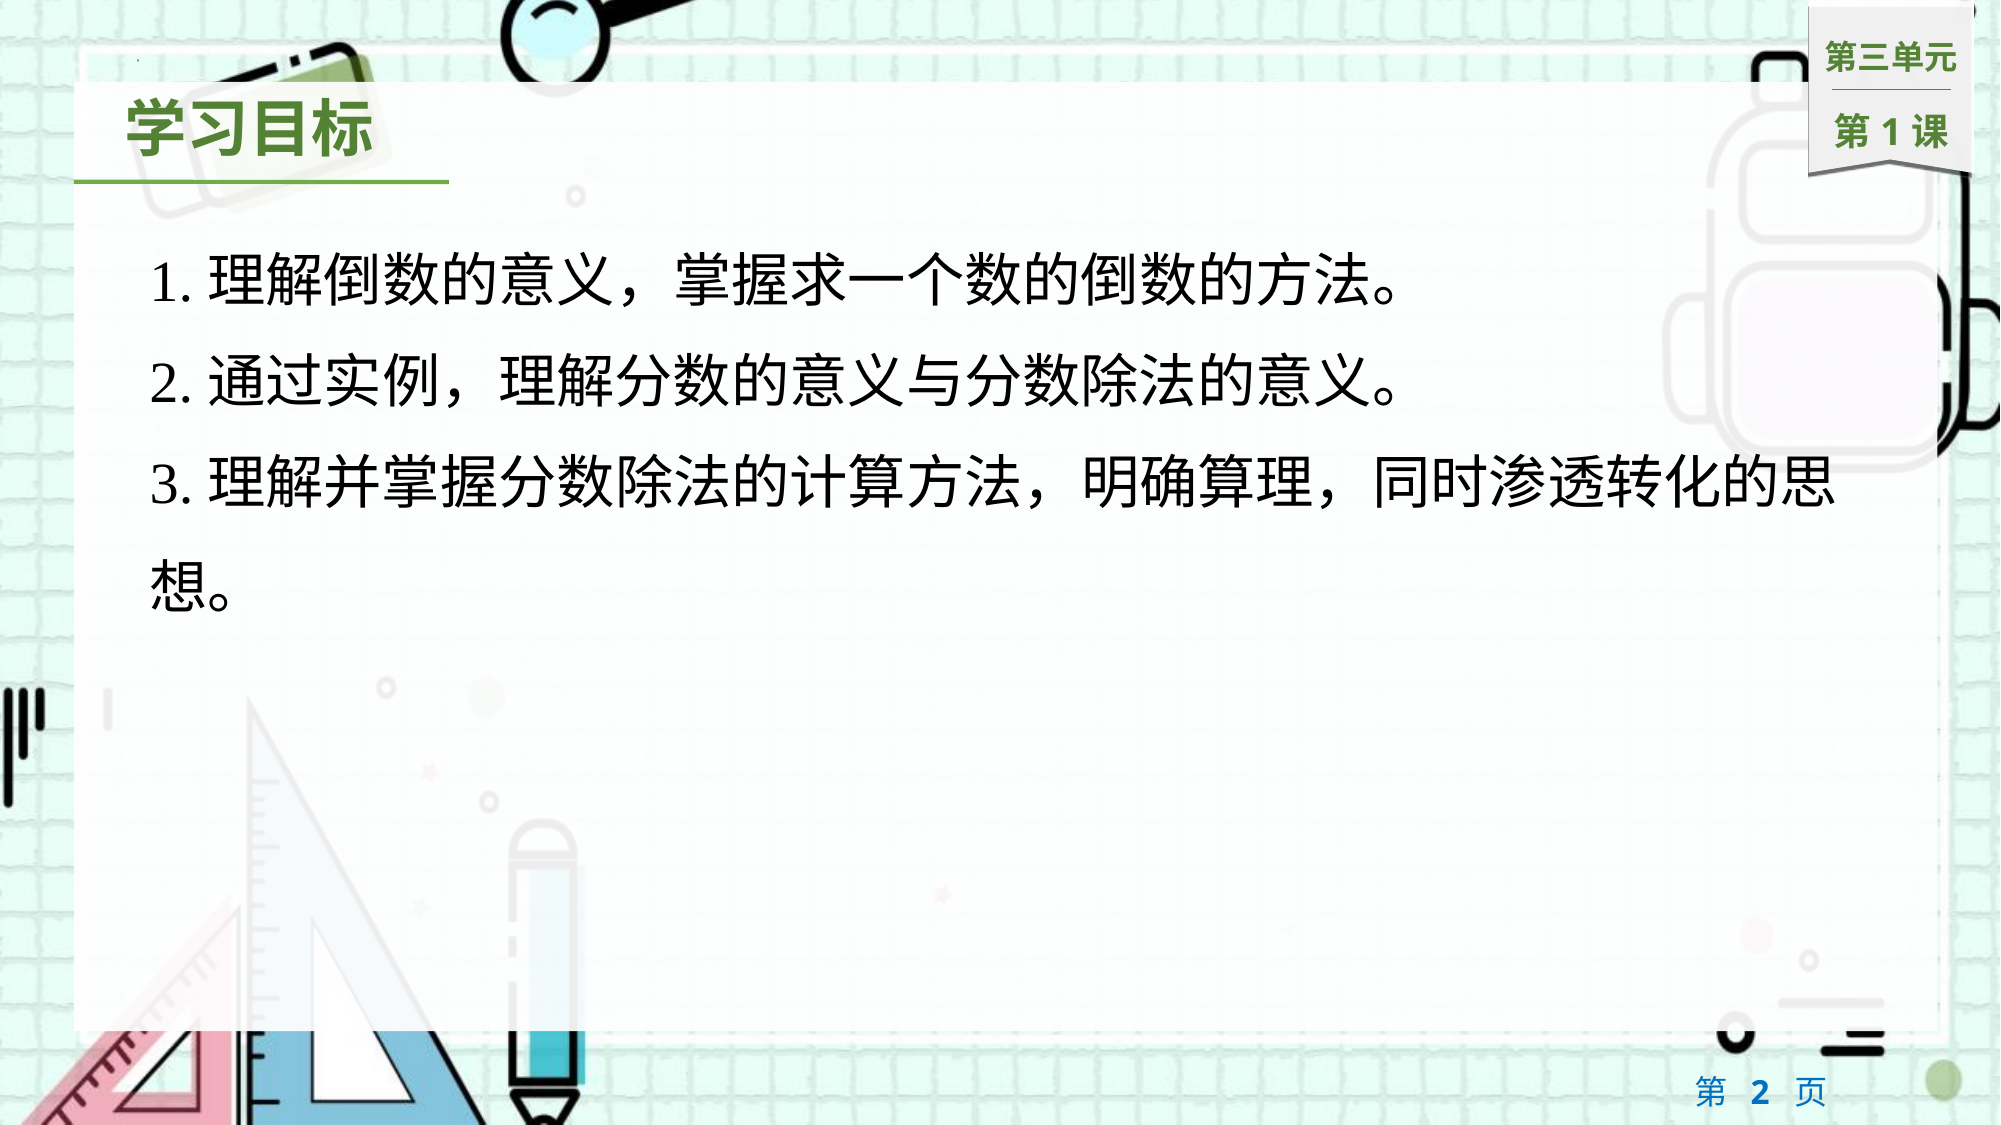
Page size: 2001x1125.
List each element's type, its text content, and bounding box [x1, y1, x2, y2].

picture [1938, 168, 1971, 176]
text_box 1.理解倒数的意义，掌握求一个数的倒数的方法。 [149, 208, 1431, 309]
text_box 3.理解并掌握分数除法的计算方法，明确算理，同时渗透转化的思想。 [149, 409, 1855, 620]
text_box 2.通过实例，理解分数的意义与分数除法的意义。 [149, 309, 1431, 409]
picture [0, 0, 2000, 1125]
